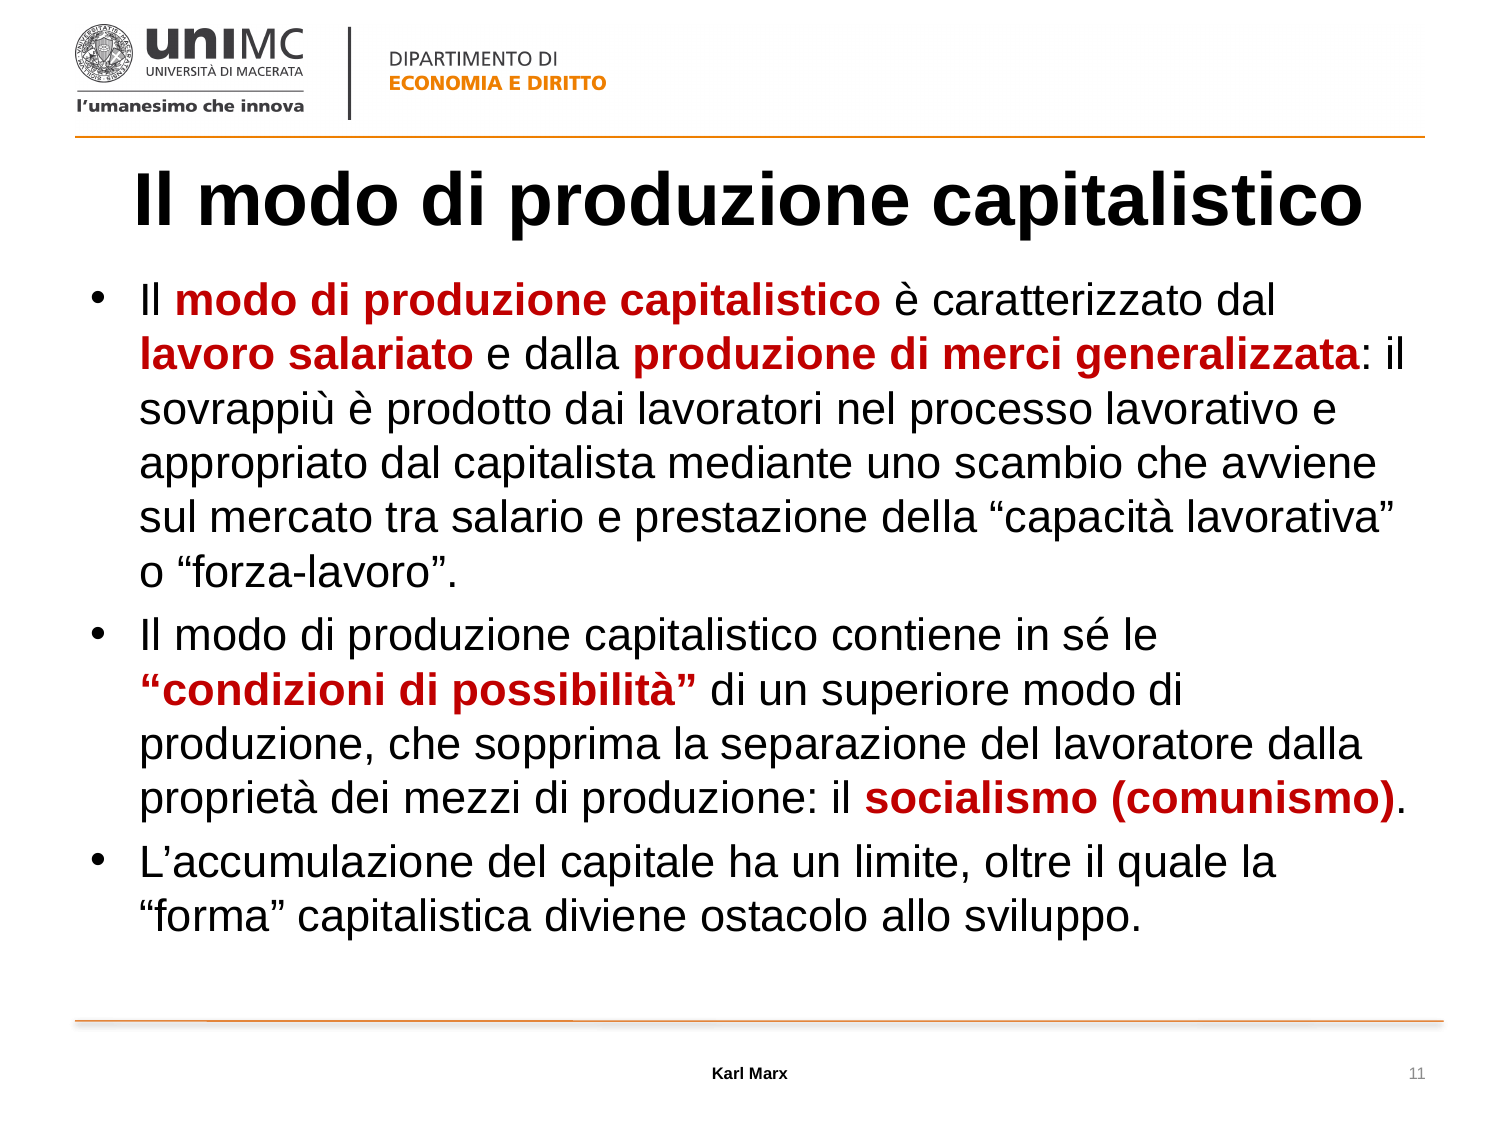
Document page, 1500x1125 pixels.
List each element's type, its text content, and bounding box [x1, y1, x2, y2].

slide_number 11 [1091, 1042, 1442, 1103]
footer Karl Marx [512, 1042, 988, 1103]
list Il modo di produzione capitalistico è caratterizzato dal lavoro salariato e dalla produzione di merci generalizzata: il sovrappiù è prodotto dai lavoratori nel processo lavorativo e appropriato dal capitalista mediante uno scambio che avviene sul mercato tra salario e prestazione della “capacità lavorativa” o “forza-lavoro”. Il modo di produzione capitalistico contiene in sé le “condizioni di possibilità” di un superiore modo di produzione, che sopprima la separazione del lavoratore dalla proprietà dei mezzi di produzione: il socialismo (comunismo). L’accumulazione del capitale ha un limite, oltre il quale la “forma” capitalistica diviene ostacolo allo sviluppo. [75, 262, 1425, 1005]
picture [75, 24, 1425, 138]
title Il modo di produzione capitalistico [75, 149, 1425, 241]
